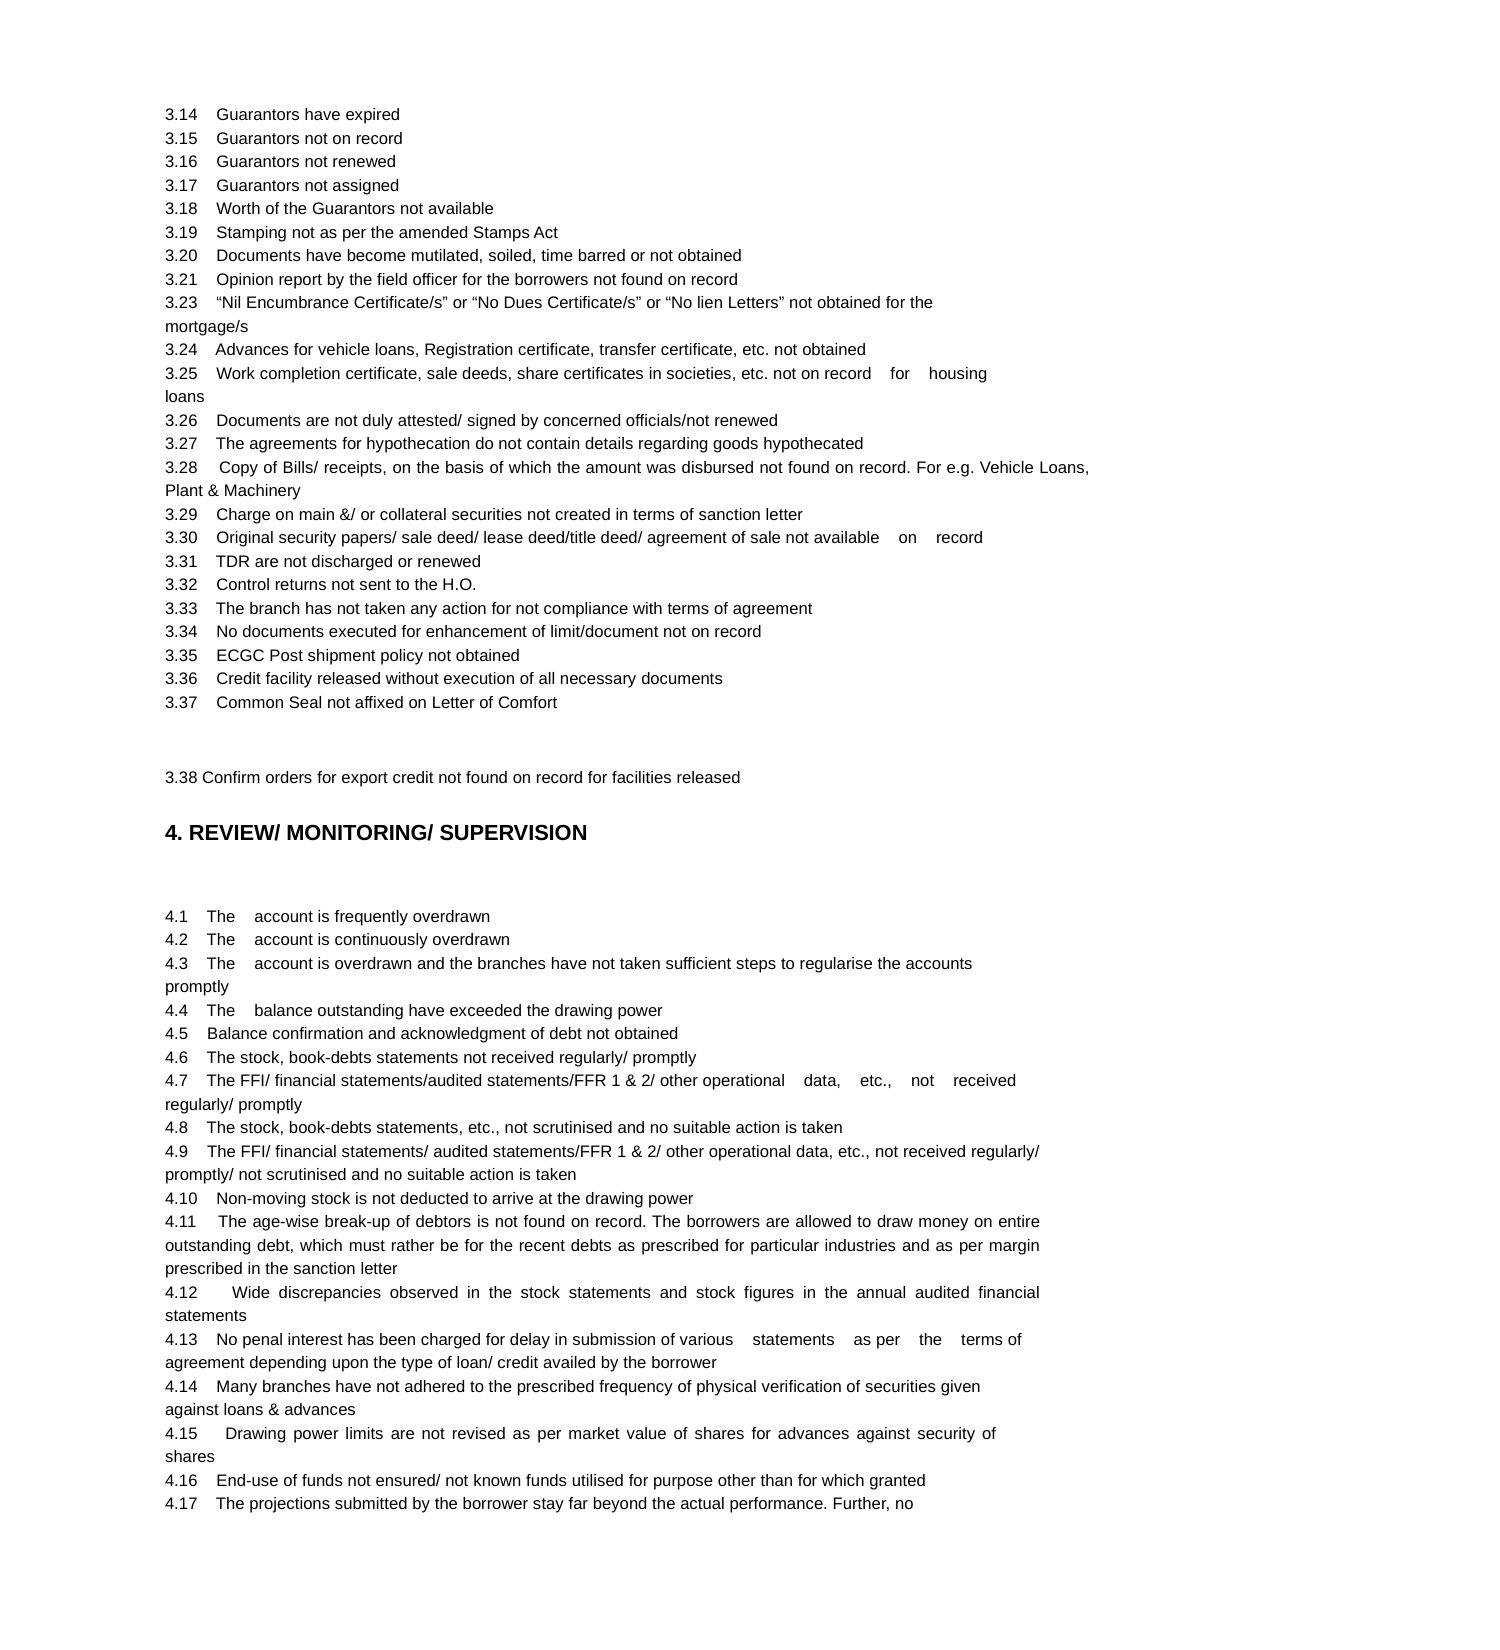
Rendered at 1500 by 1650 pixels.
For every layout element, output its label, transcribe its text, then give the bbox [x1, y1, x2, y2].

text_box 4.1 The account is frequently overdrawn 4.2 The account is continuously overdrawn 4.3 The account is overdrawn and the branches have not taken sufficient steps to regularise the accounts promptly 4.4 The balance outstanding have exceeded the drawing power 4.5 Balance confirmation and acknowledgment of debt not obtained 4.6 The stock, book-debts statements not received regularly/ promptly 4.7 The FFI/ financial statements/audited statements/FFR 1 & 2/ other operational data, etc., not received regularly/ promptly 4.8 The stock, book-debts statements, etc., not scrutinised and no suitable action is taken 4.9 The FFI/ financial statements/ audited statements/FFR 1 & 2/ other operational data, etc., not received regularly/ promptly/ not scrutinised and no suitable action is taken 4.10 Non-moving stock is not deducted to arrive at the drawing power 4.11 The age-wise break-up of debtors is not found on record. The borrowers are allowed to draw money on entire outstanding debt, which must rather be for the recent debts as prescribed for particular industries and as per margin prescribed in the sanction letter 4.12 Wide discrepancies observed in the stock statements and stock figures in the annual audited financial statements 4.13 No penal interest has been charged for delay in submission of various statements as per the terms of agreement depending upon the type of loan/ credit availed by the borrower 4.14 Many branches have not adhered to the prescribed frequency of physical verification of securities given against loans & advances 4.15 Drawing power limits are not revised as per market value of shares for advances against security of shares 4.16 End-use of funds not ensured/ not known funds utilised for purpose other than for which granted 4.17 The projections submitted by the borrower stay far beyond the actual performance. Further, no [164, 901, 1091, 1490]
text_box 3.38 Confirm orders for export credit not found on record for facilities released [164, 766, 813, 789]
text_box 4. REVIEW/ MONITORING/ SUPERVISION [165, 818, 668, 843]
text_box 3.14 Guarantors have expired 3.15 Guarantors not on record 3.16 Guarantors not renewed 3.17 Guarantors not assigned 3.18 Worth of the Guarantors not available 3.19 Stamping not as per the amended Stamps Act 3.20 Documents have become mutilated, soiled, time barred or not obtained 3.21 Opinion report by the field officer for the borrowers not found on record 3.23 “Nil Encumbrance Certificate/s” or “No Dues Certificate/s” or “No lien Letters” not obtained for the mortgage/s 3.24 Advances for vehicle loans, Registration certificate, transfer certificate, etc. not obtained 3.25 Work completion certificate, sale deeds, share certificates in societies, etc. not on record for housing loans 3.26 Documents are not duly attested/ signed by concerned officials/not renewed 3.27 The agreements for hypothecation do not contain details regarding goods hypothecated 3.28 Copy of Bills/ receipts, on the basis of which the amount was disbursed not found on record. For e.g. Vehicle Loans, Plant & Machinery 3.29 Charge on main &/ or collateral securities not created in terms of sanction letter 3.30 Original security papers/ sale deed/ lease deed/title deed/ agreement of sale not available on record 3.31 TDR are not discharged or renewed 3.32 Control returns not sent to the H.O. 3.33 The branch has not taken any action for not compliance with terms of agreement 3.34 No documents executed for enhancement of limit/document not on record 3.35 ECGC Post shipment policy not obtained 3.36 Credit facility released without execution of all necessary documents 3.37 Common Seal not affixed on Letter of Comfort [164, 100, 1098, 708]
